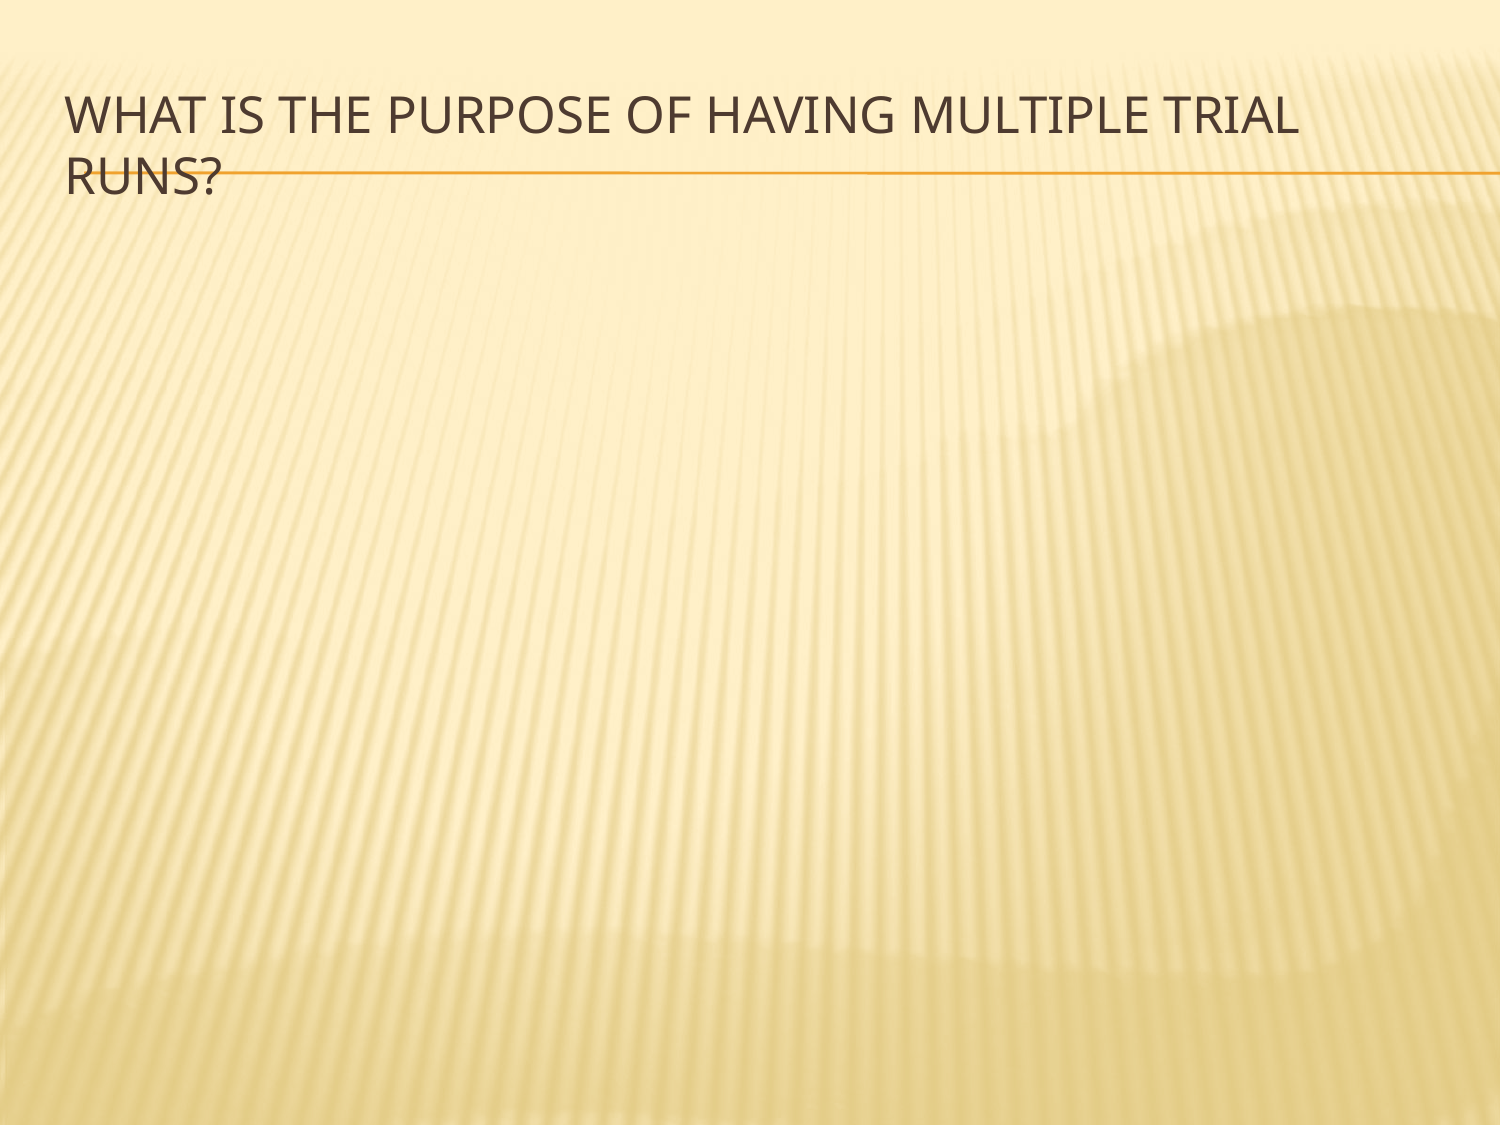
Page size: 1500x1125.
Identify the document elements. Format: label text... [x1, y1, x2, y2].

title What is the purpose of having multiple trial runs? [50, 75, 1475, 213]
